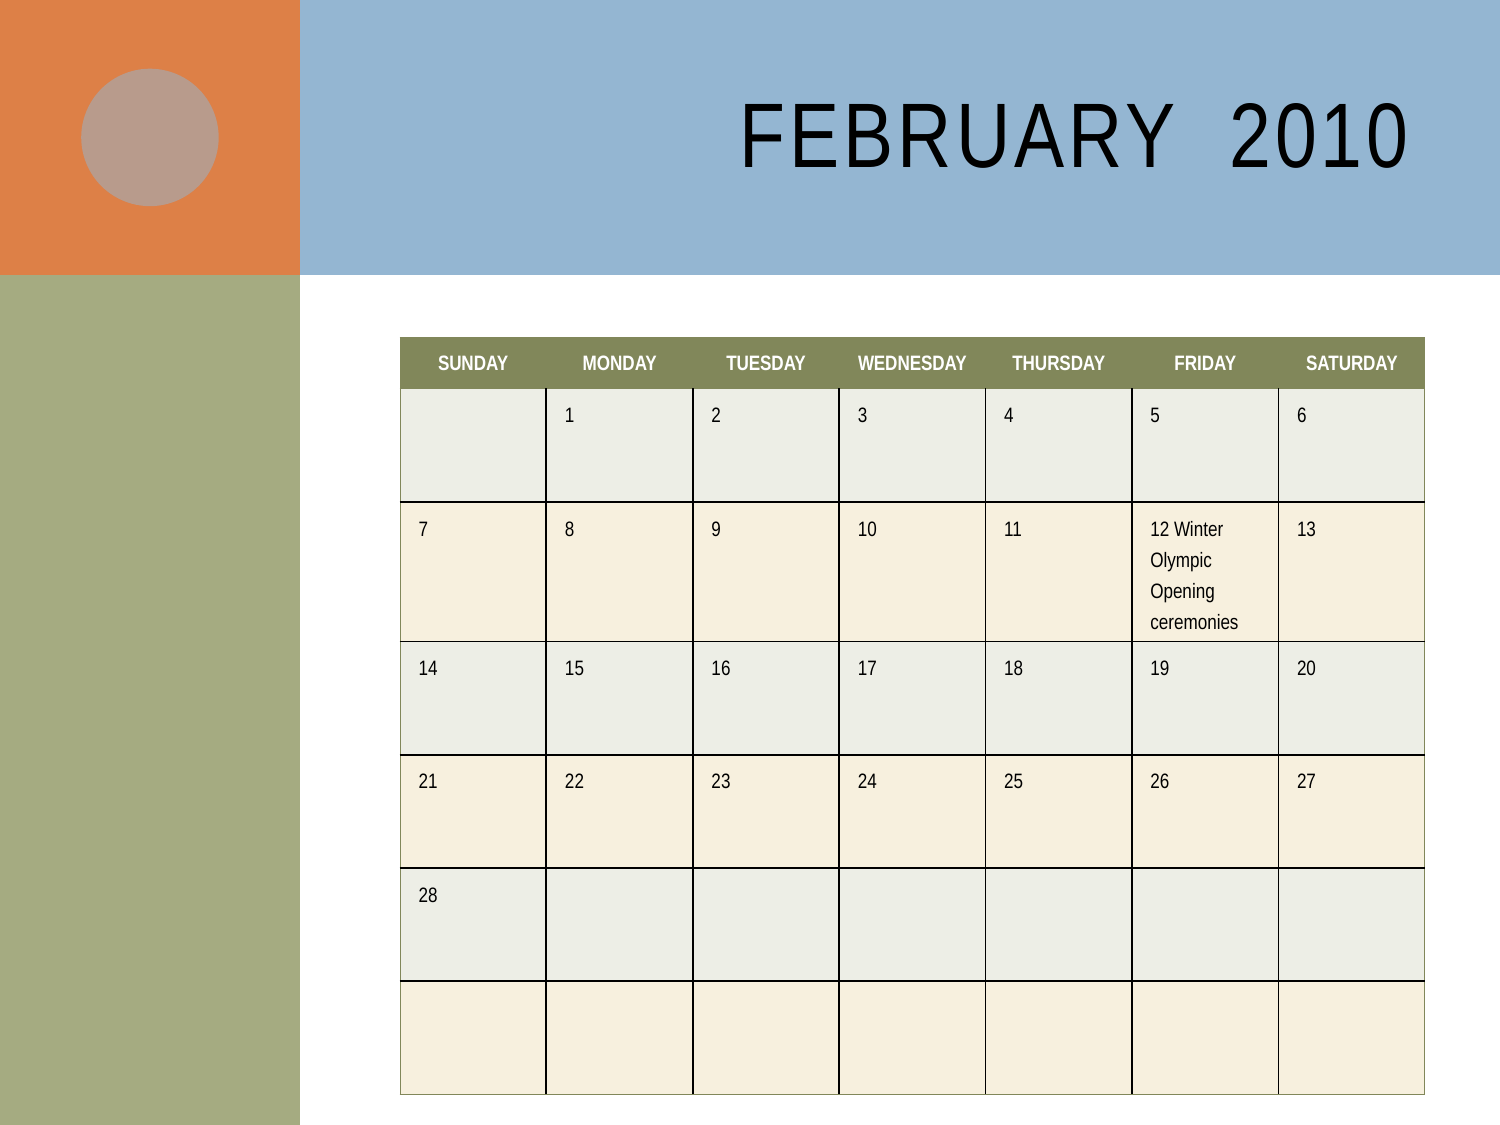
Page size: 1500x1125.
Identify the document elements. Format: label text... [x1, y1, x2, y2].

table_header MONDAY [547, 338, 692, 388]
table_cell 6 [1279, 389, 1424, 501]
table_header WEDNESDAY [840, 338, 985, 388]
table_cell 12 Winter Olympic Opening ceremonies [1133, 503, 1278, 641]
table_cell 27 [1279, 756, 1424, 867]
table_cell 13 [1279, 503, 1424, 641]
table_cell 25 [986, 756, 1131, 867]
table_cell 28 [401, 869, 545, 980]
table_cell 24 [840, 756, 985, 867]
table_cell [840, 869, 985, 980]
table_cell [986, 982, 1131, 1094]
table_cell [547, 982, 692, 1094]
table_cell 11 [986, 503, 1131, 641]
title FEBRUARY 2010 [399, 37, 1425, 225]
table_cell [840, 982, 985, 1094]
table_cell [401, 982, 545, 1094]
table_cell 22 [547, 756, 692, 867]
table_cell 14 [401, 642, 545, 754]
table_cell [1133, 982, 1278, 1094]
table_header TUESDAY [693, 338, 839, 388]
table_cell 2 [694, 389, 838, 501]
table_cell 15 [547, 642, 692, 754]
table_cell 26 [1133, 756, 1278, 867]
table_cell 1 [547, 389, 692, 501]
table_cell 21 [401, 756, 545, 867]
table_cell [1279, 869, 1424, 980]
table_cell 3 [840, 389, 985, 501]
table_cell 7 [401, 503, 545, 641]
table_cell [401, 389, 545, 501]
table_header THURSDAY [986, 338, 1131, 388]
table_cell [1133, 869, 1278, 980]
table_cell [547, 869, 692, 980]
table_header SATURDAY [1279, 338, 1424, 388]
table_header FRIDAY [1132, 338, 1278, 388]
table_header SUNDAY [401, 338, 546, 388]
table_cell [694, 869, 838, 980]
table_cell 16 [694, 642, 838, 754]
table_cell 4 [986, 389, 1131, 501]
table_cell 19 [1133, 642, 1278, 754]
table_cell 20 [1279, 642, 1424, 754]
table_cell 5 [1133, 389, 1278, 501]
table_cell [1279, 982, 1424, 1094]
table_cell 17 [840, 642, 985, 754]
table_cell 18 [986, 642, 1131, 754]
table_cell [694, 982, 838, 1094]
table_cell 23 [694, 756, 838, 867]
table_cell 8 [547, 503, 692, 641]
table_cell 9 [694, 503, 838, 641]
table_cell 10 [840, 503, 985, 641]
table_cell [986, 869, 1131, 980]
